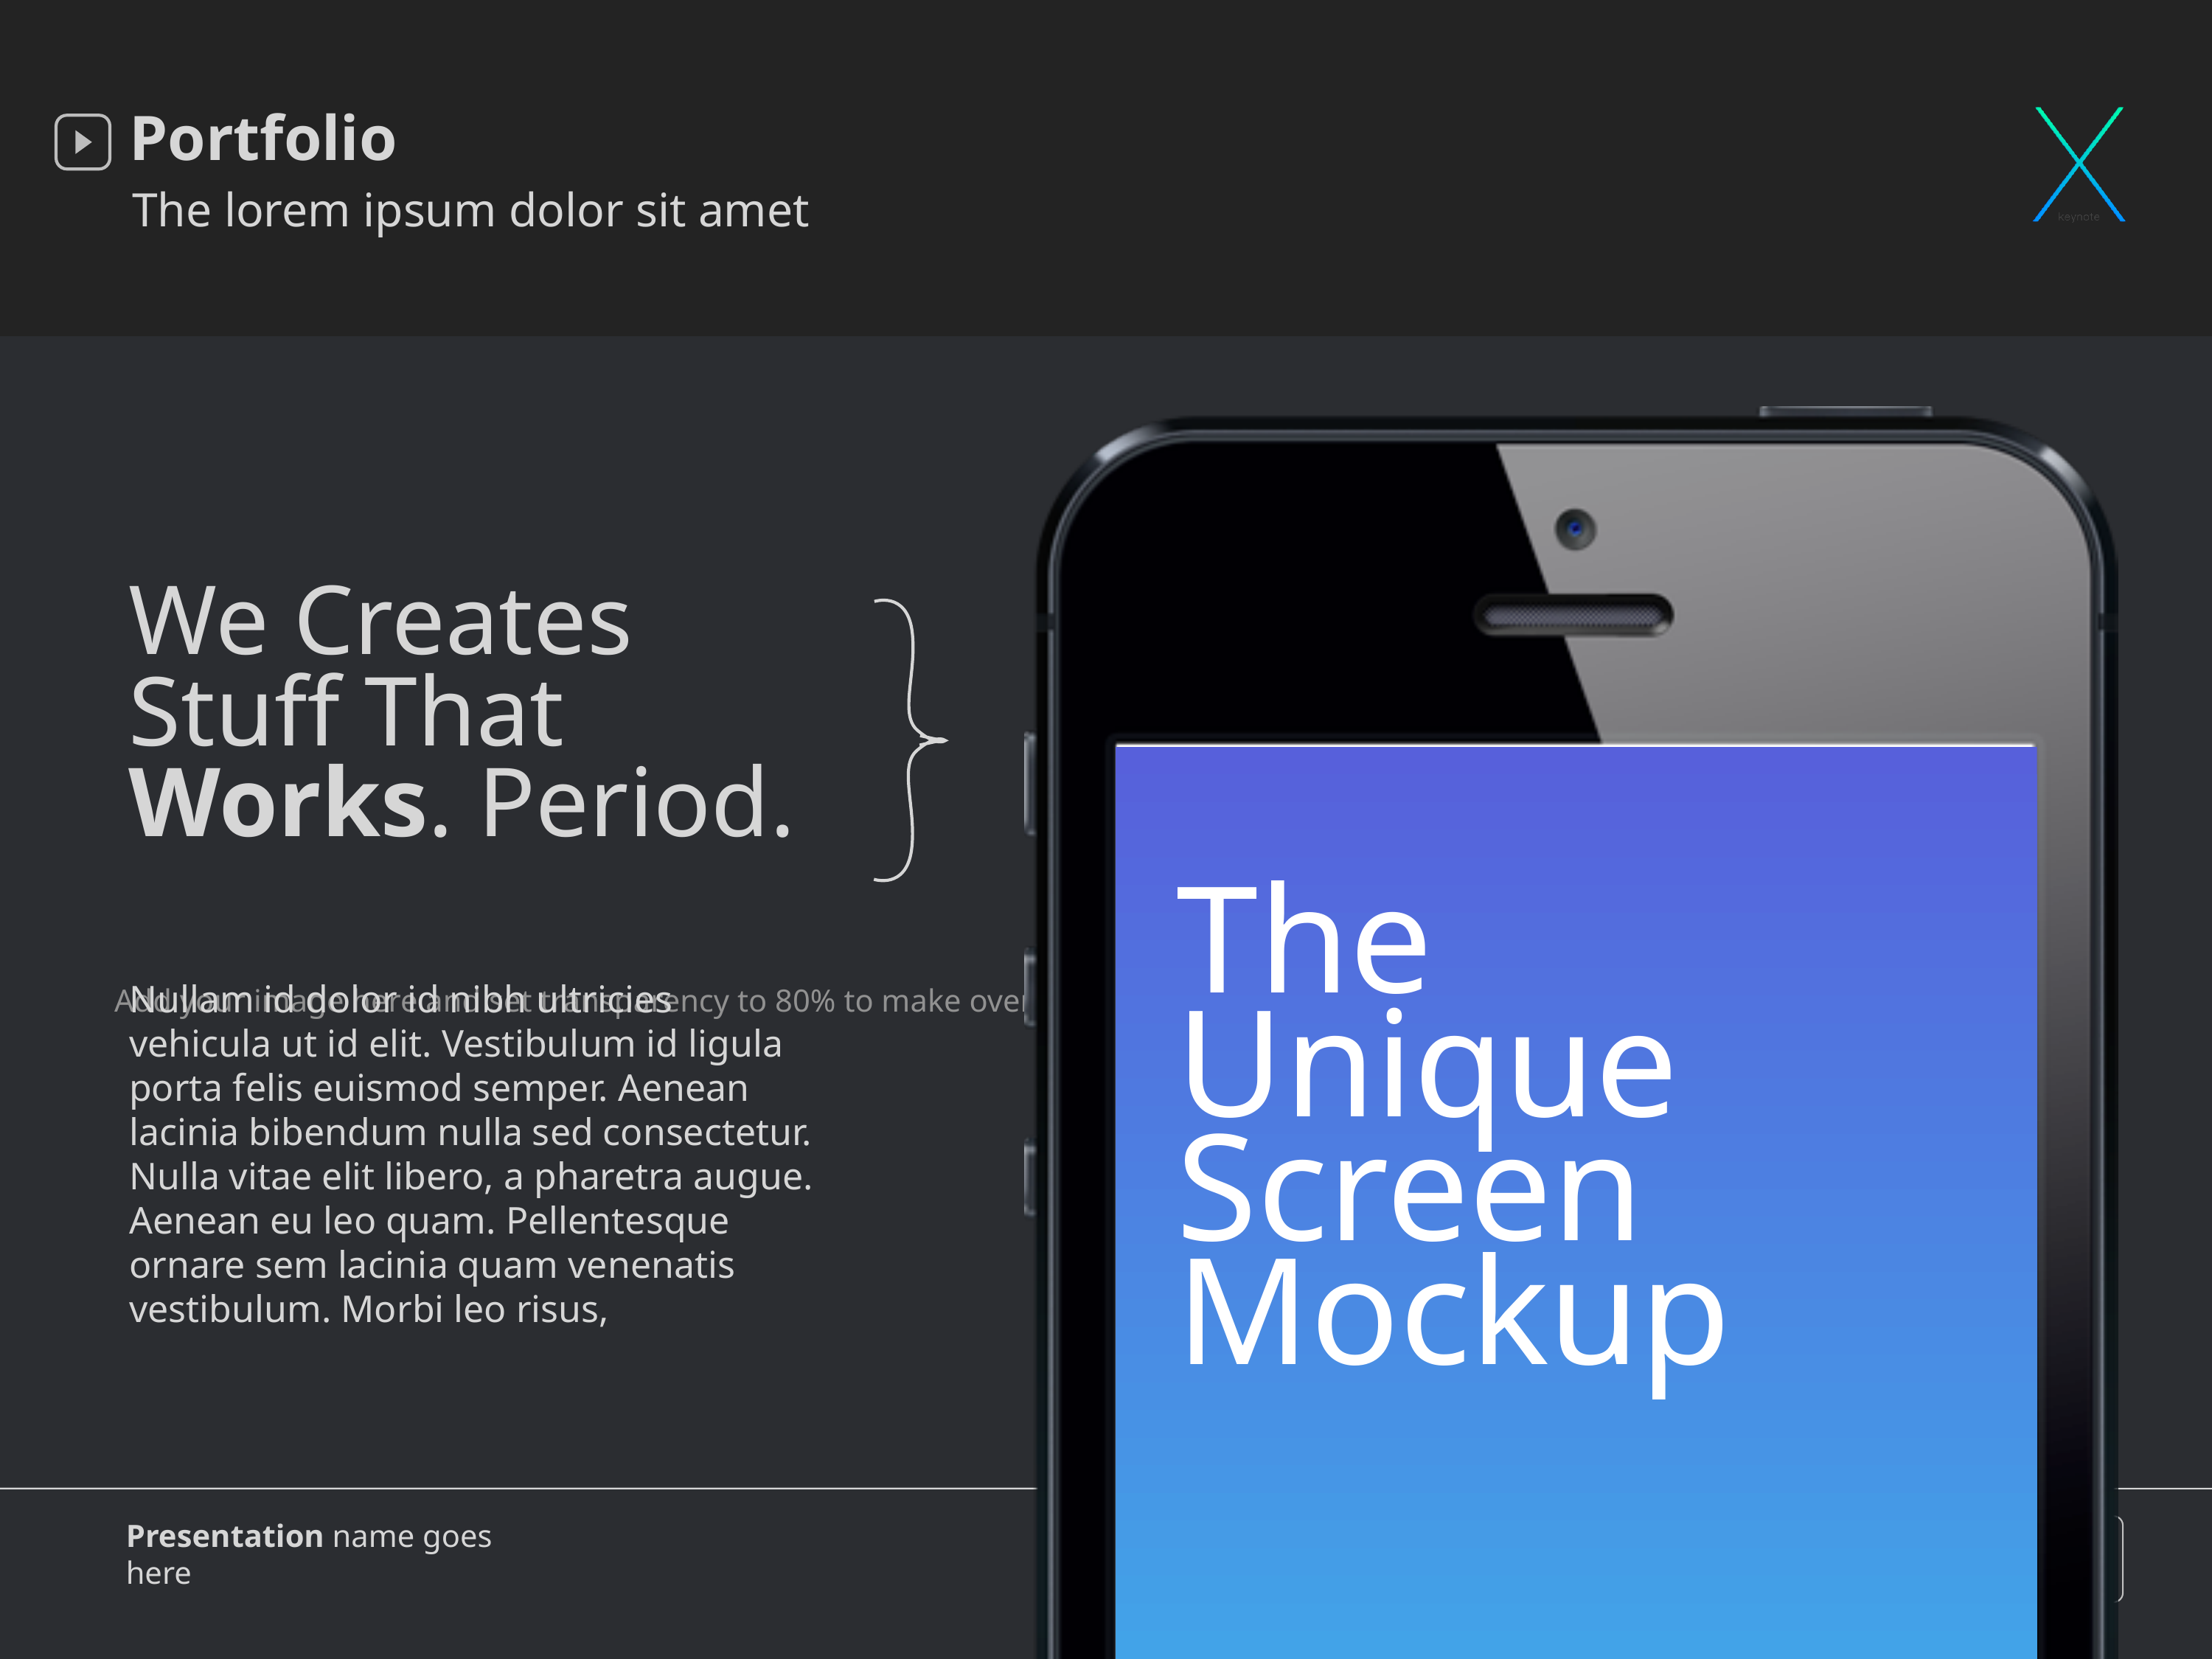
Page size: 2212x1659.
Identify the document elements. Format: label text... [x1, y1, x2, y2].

picture [2032, 107, 2126, 223]
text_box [122, 87, 1964, 246]
text_box We Creates Stuff That Works. Period. [122, 543, 872, 893]
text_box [873, 599, 945, 881]
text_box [1024, 406, 2119, 1659]
text_box Nullam id dolor id nibh ultricies vehicula ut id elit. Vestibulum id ligula porta felis euismod semper. Aenean lacinia bibendum nulla sed consectetur. Nulla vitae elit libero, a pharetra augue. Aenean eu leo quam. Pellentesque ornare sem lacinia quam venenatis vestibulum. Morbi leo risus, [122, 944, 827, 1362]
